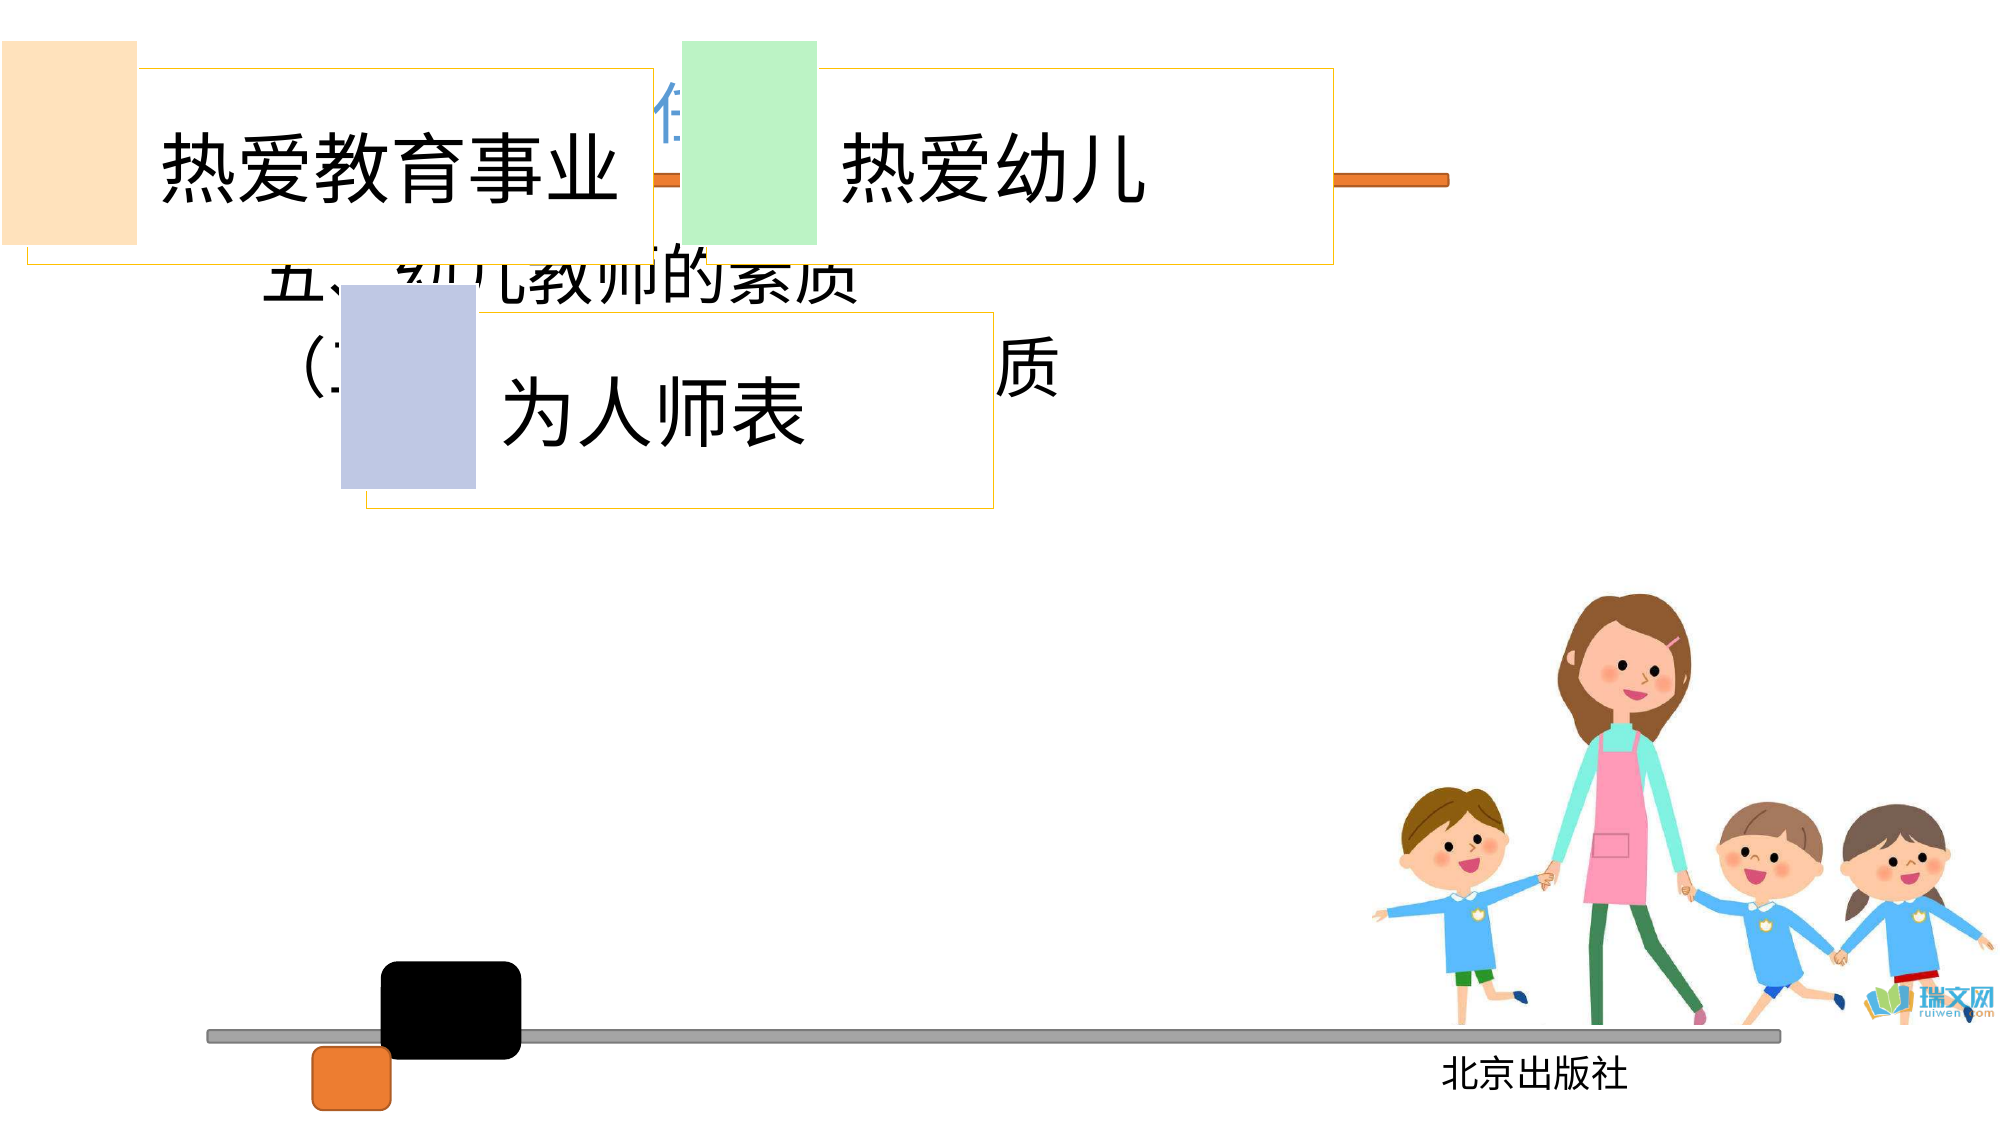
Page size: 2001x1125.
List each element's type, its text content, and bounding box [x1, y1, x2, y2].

text_box 任务一 幼儿教师 [636, 64, 680, 160]
text_box 任务一 幼儿教师 [819, 64, 1164, 68]
picture [1372, 570, 2000, 1025]
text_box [145, 414, 1442, 940]
text_box 五、幼儿教师的素质 （三）幼儿教师的能力素质 [245, 225, 1449, 413]
